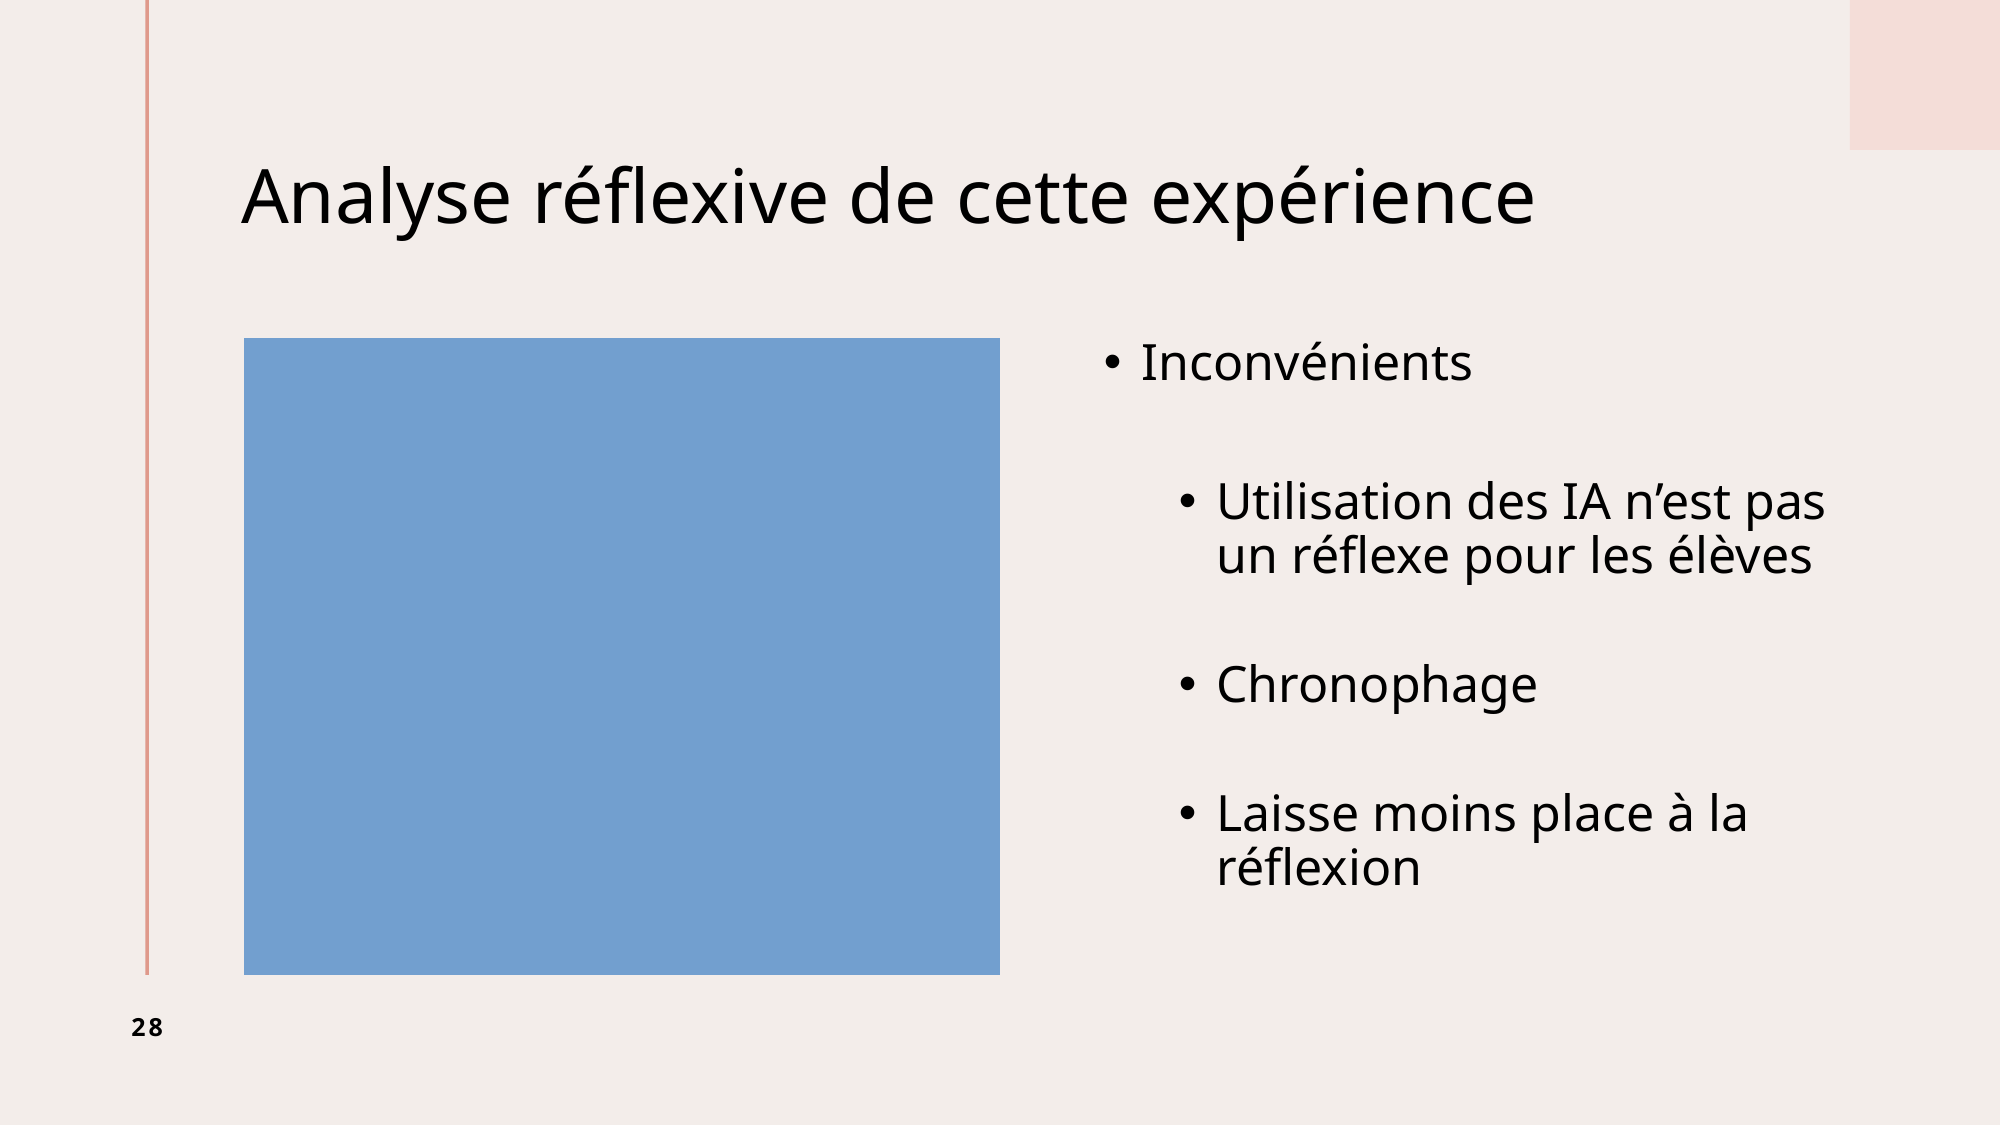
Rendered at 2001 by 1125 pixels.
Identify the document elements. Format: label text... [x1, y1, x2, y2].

slide_number 28 [67, 975, 227, 1082]
title Analyse réflexive de cette expérience [240, 82, 1850, 317]
text_box Inconvénients Utilisation des IA n’est pas un réflexe pour les élèves Chronophage Laisse moins place à la réflexion [1089, 329, 1845, 968]
